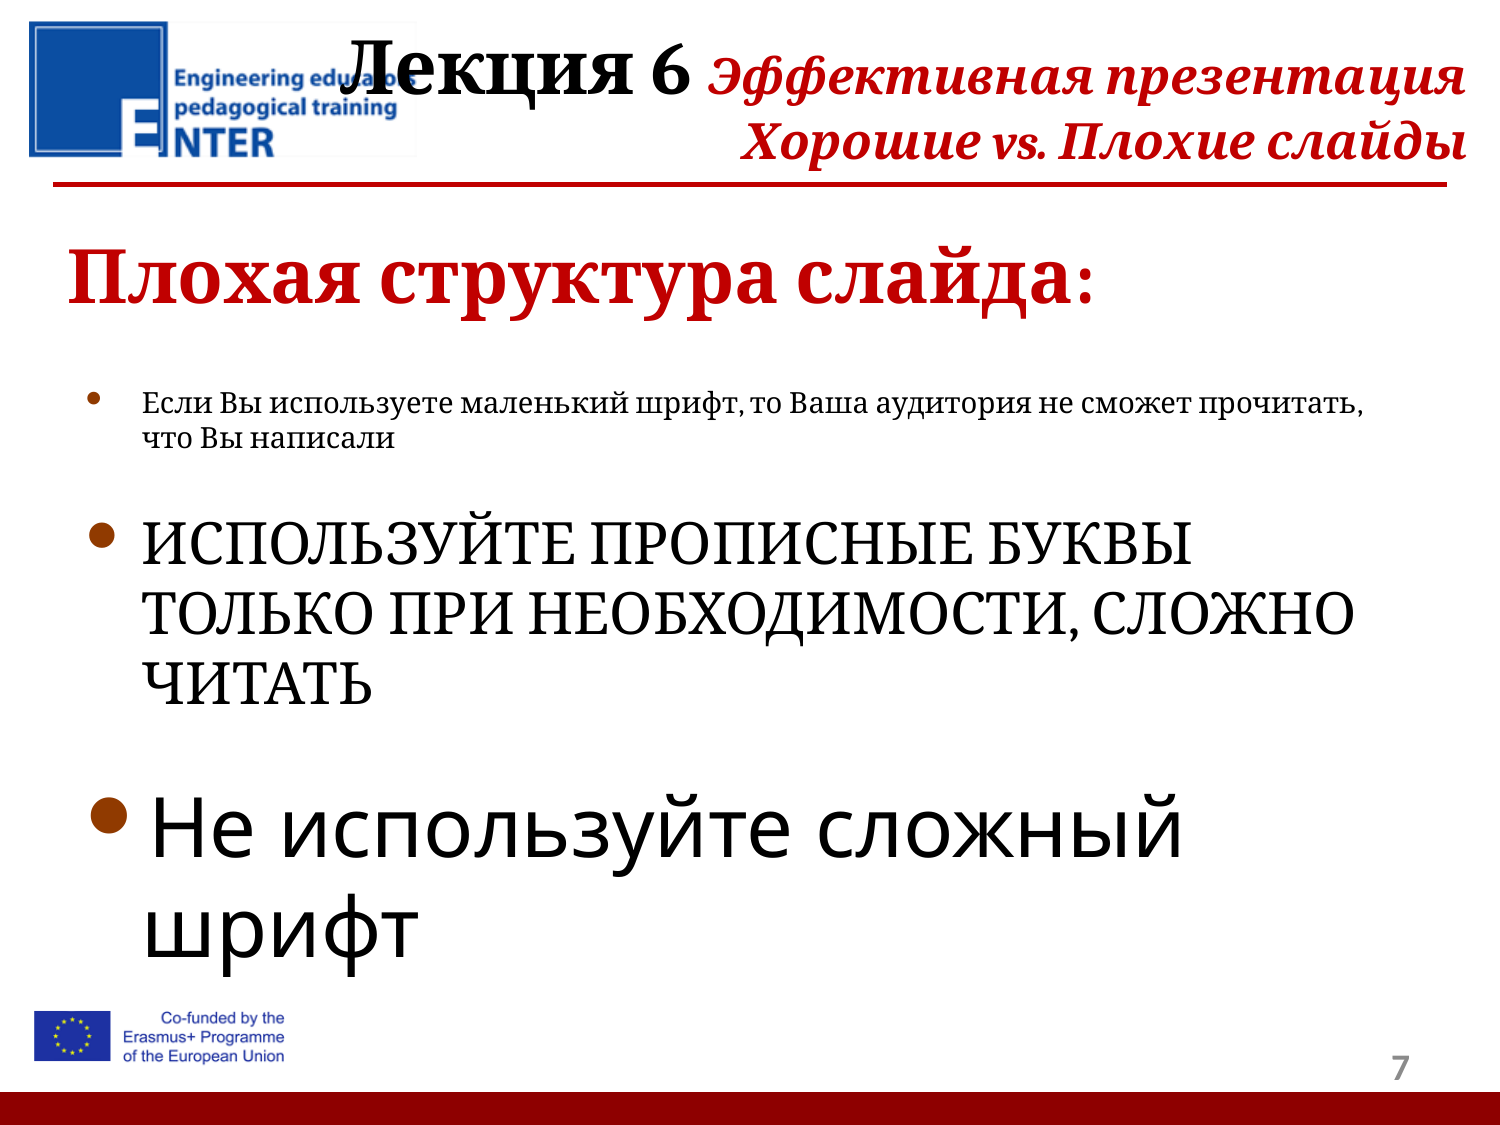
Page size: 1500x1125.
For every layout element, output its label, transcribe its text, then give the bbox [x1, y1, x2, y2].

text_box Лекция 6 Эффективная презентация Хорошие vs. Плохие слайды [230, 12, 1483, 178]
text_box Если Вы используете маленький шрифт, то Ваша аудитория не сможет прочитать, что Вы написали ИСПОЛЬЗУЙТЕ ПРОПИСНЫЕ БУКВЫ ТОЛЬКО ПРИ НЕОБХОДИМОСТИ, СЛОЖНО ЧИТАТЬ Не используйте сложный шрифт [70, 376, 1430, 933]
text_box [0, 1092, 1500, 1125]
picture [29, 986, 285, 1084]
slide_number 7 [1074, 1035, 1425, 1095]
picture [29, 17, 418, 162]
text_box Плохая структура слайда: [52, 220, 1447, 386]
